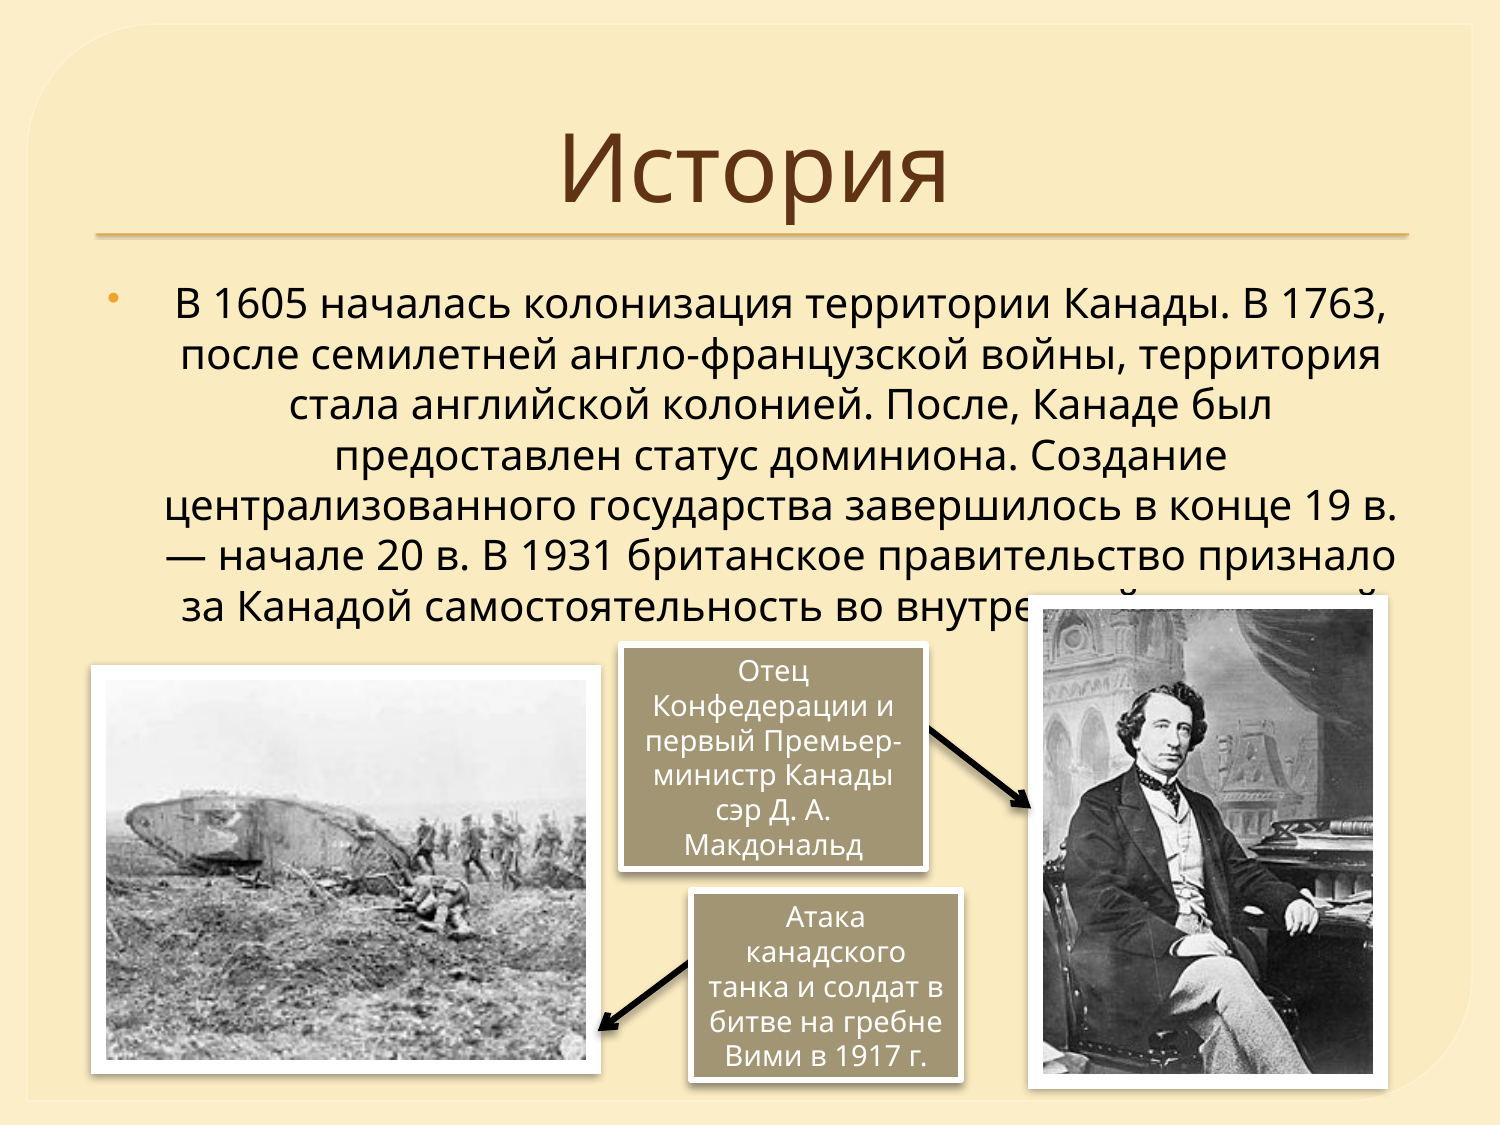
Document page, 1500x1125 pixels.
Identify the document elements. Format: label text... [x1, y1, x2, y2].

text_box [925, 726, 1032, 809]
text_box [597, 960, 692, 1032]
text_box Атака канадского танка и солдат в битве на гребне Вими в 1917 г. [688, 887, 964, 1083]
picture [105, 679, 587, 1060]
text_box Отец Конфедерации и первый Премьер-министр Канады сэр Д. А. Макдональд [618, 641, 929, 872]
title История [75, 41, 1425, 230]
picture [1042, 609, 1374, 1075]
list В 1605 началась колонизация территории Канады. В 1763, после семилетней англо-французской войны, территория стала английской колонией. После, Канаде был предоставлен статус доминиона. Создание централизованного государства завершилось в конце 19 в. — начале 20 в. В 1931 британское правительство признало за Канадой самостоятельность во внутренней и внешней политике. [93, 269, 1425, 692]
